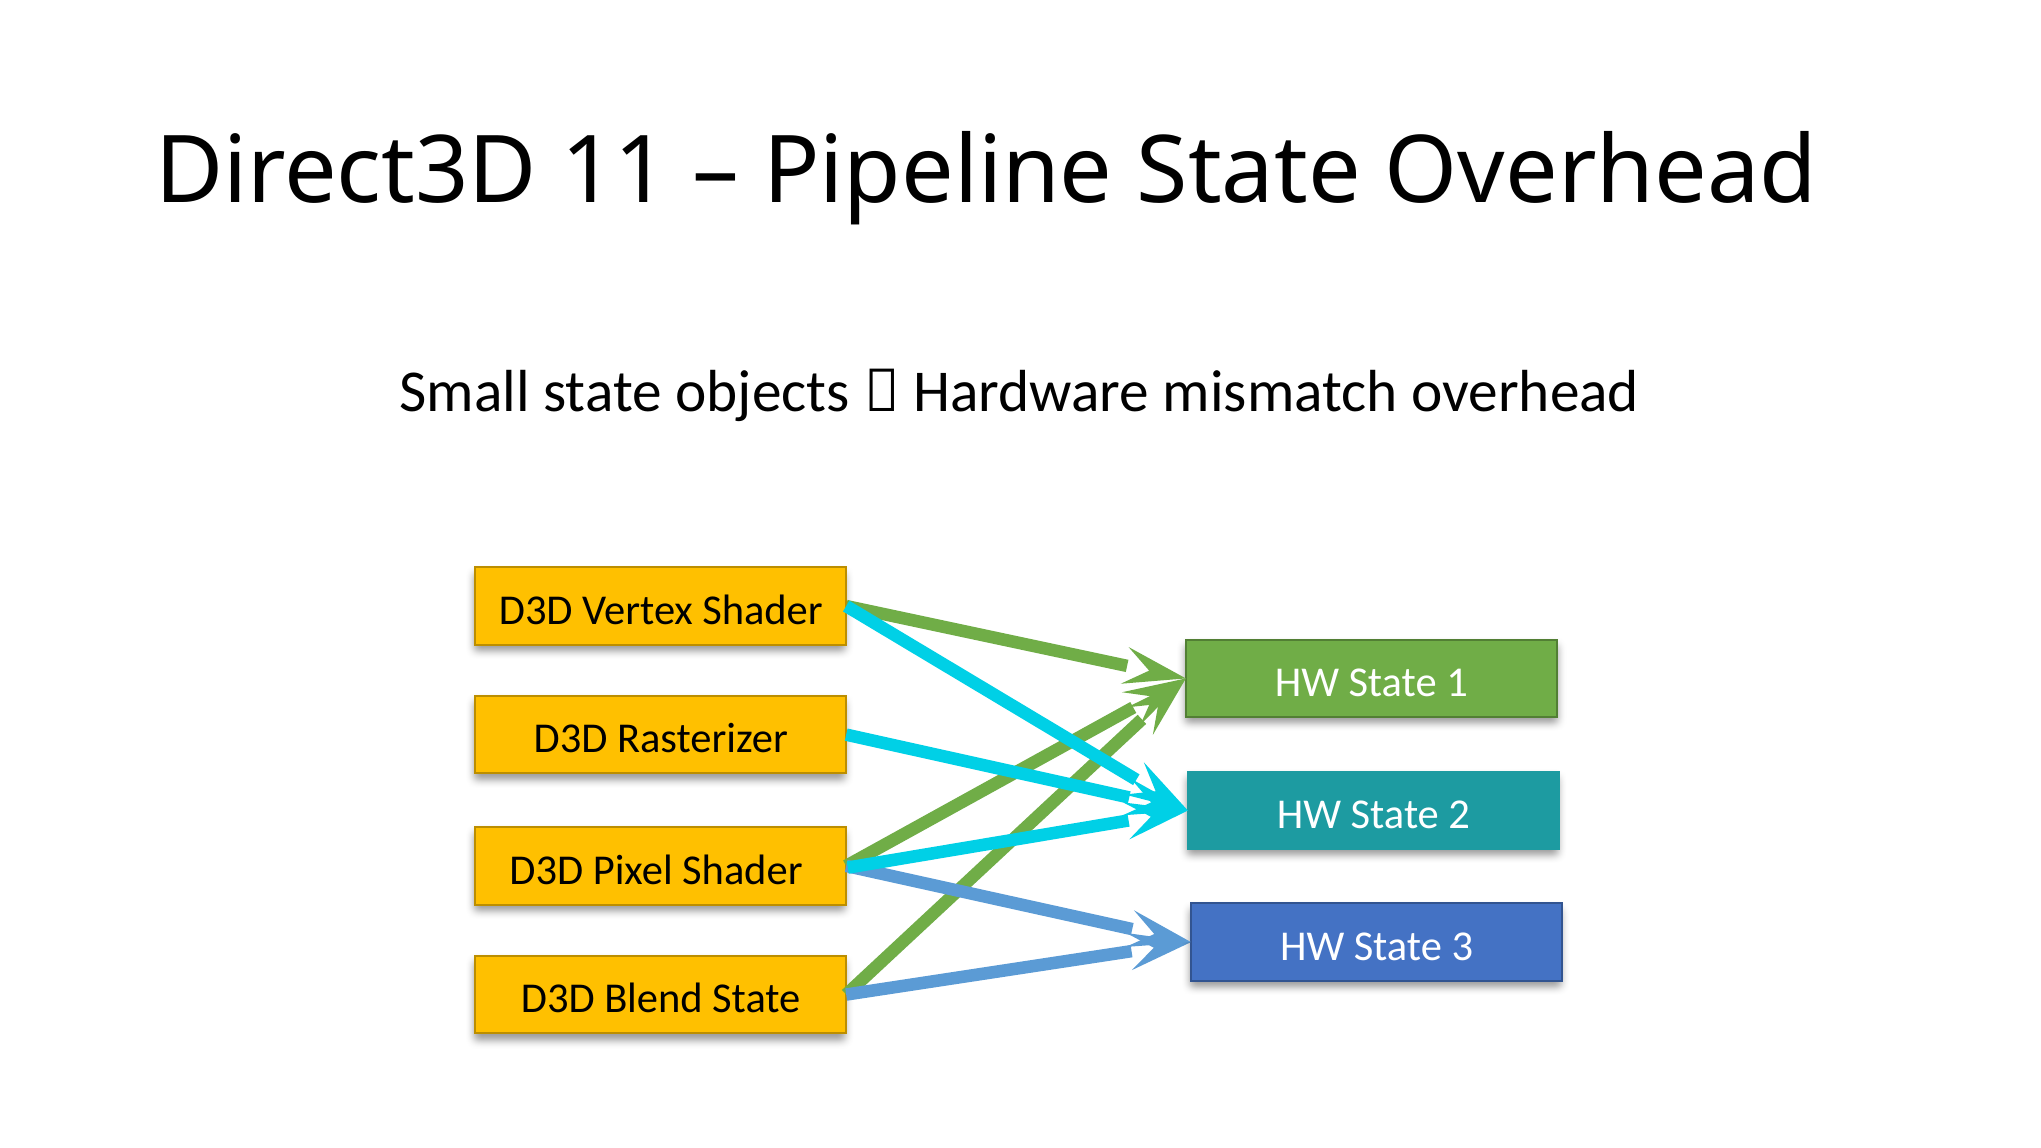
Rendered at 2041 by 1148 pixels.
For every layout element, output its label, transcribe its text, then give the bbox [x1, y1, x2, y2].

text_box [846, 606, 1188, 734]
text_box HW State 3 [1191, 902, 1563, 982]
text_box D3D Rasterizer [474, 695, 846, 774]
text_box HW State 1 [1188, 639, 1558, 718]
text_box D3D Vertex Shader [474, 566, 847, 646]
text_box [847, 810, 1188, 868]
list Small state objects  Hardware mismatch overhead [140, 305, 1900, 565]
text_box D3D Pixel Shader [474, 826, 846, 906]
text_box D3D Blend State [474, 955, 847, 1034]
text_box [846, 734, 1188, 811]
title Direct3D 11 – Pipeline State Overhead [140, 61, 1900, 283]
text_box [846, 865, 1191, 943]
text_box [846, 943, 1191, 995]
text_box HW State 2 [1188, 771, 1560, 850]
